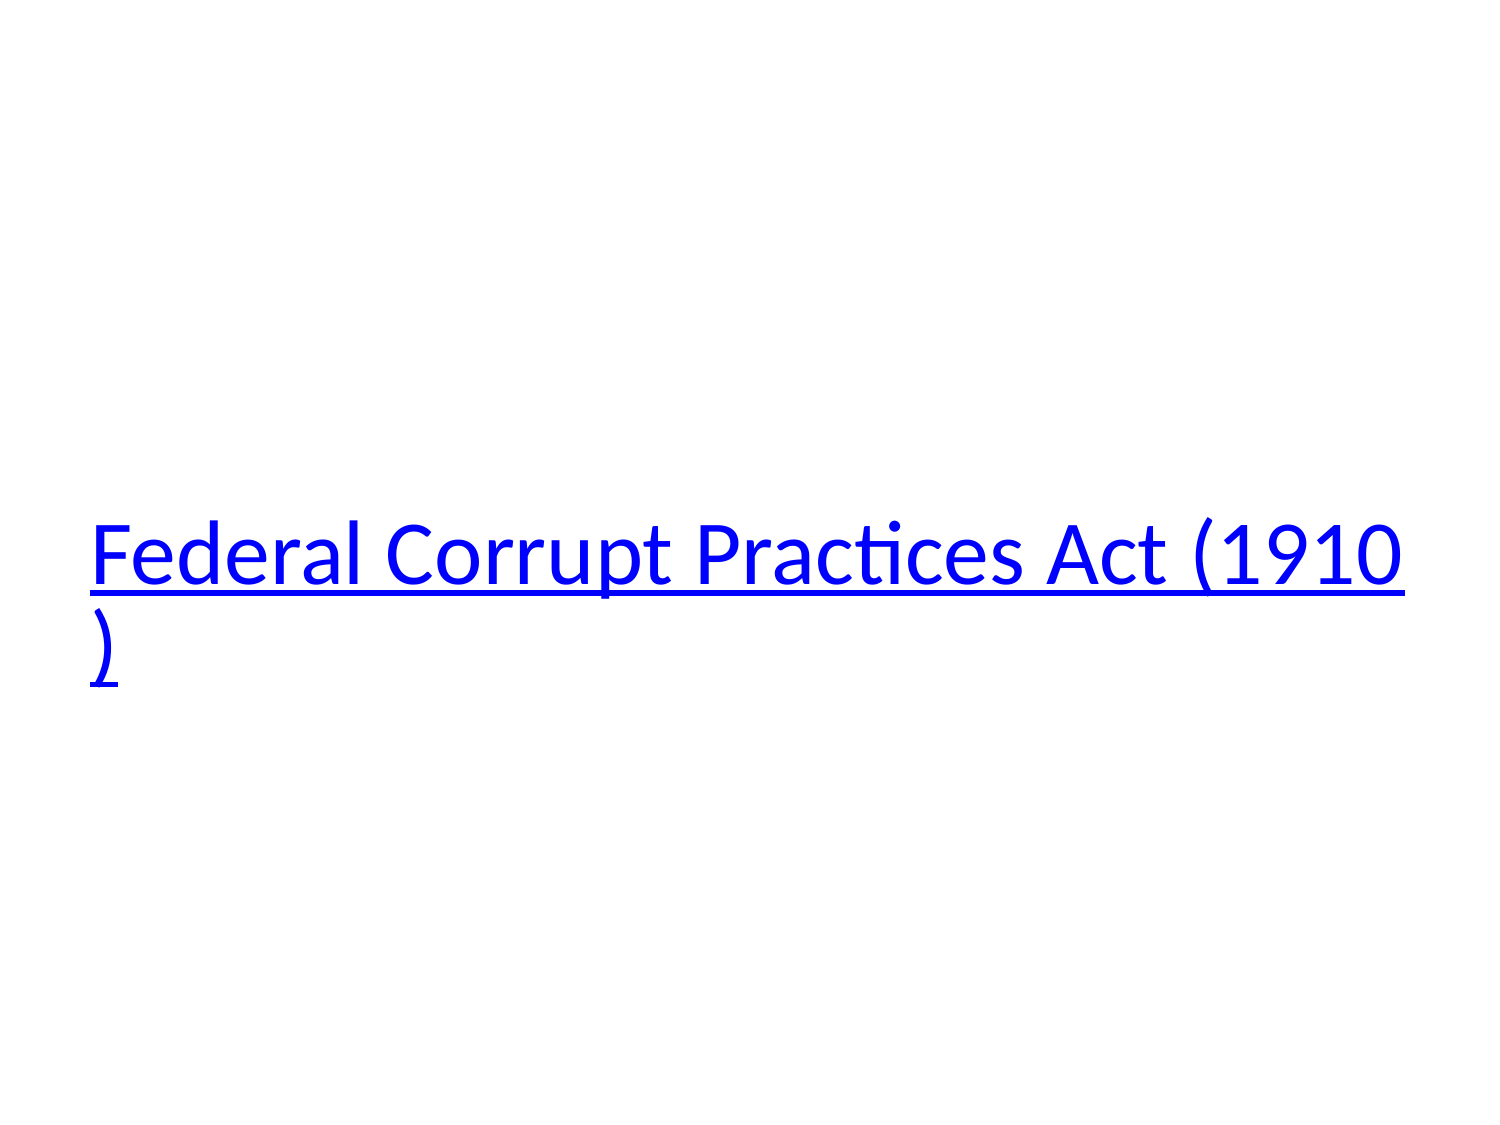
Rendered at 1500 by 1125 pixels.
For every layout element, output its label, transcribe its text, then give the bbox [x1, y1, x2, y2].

title Federal Corrupt Practices Act (1910) [74, 44, 1426, 1051]
